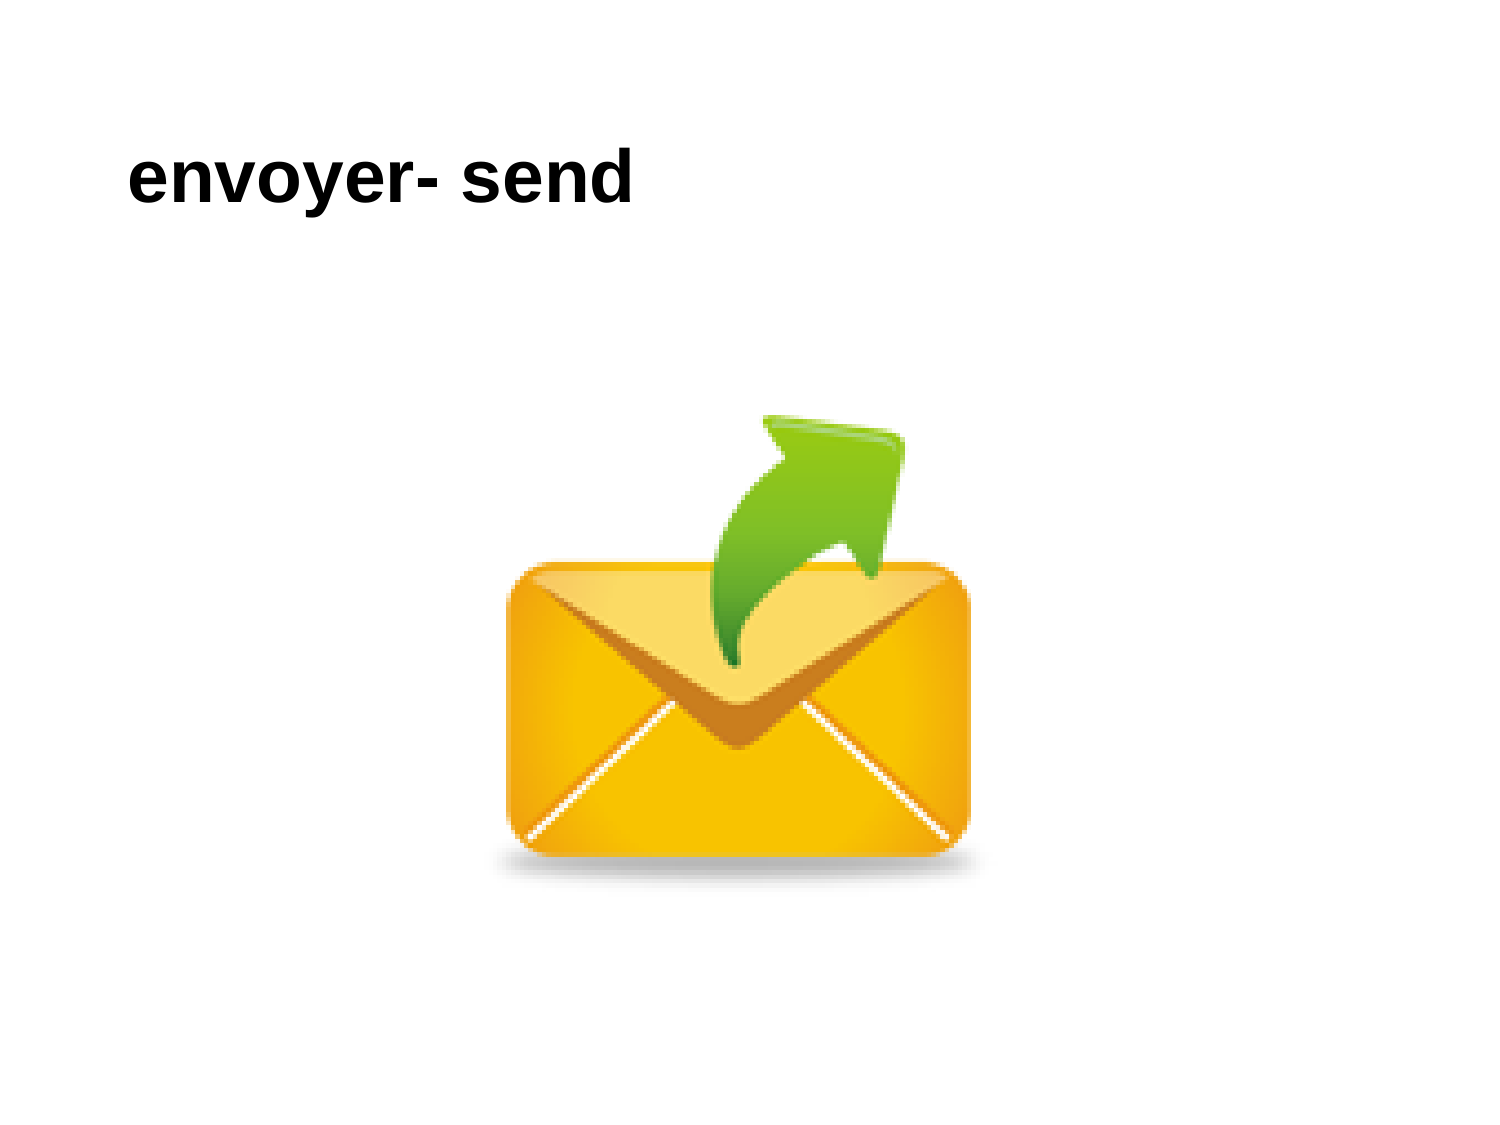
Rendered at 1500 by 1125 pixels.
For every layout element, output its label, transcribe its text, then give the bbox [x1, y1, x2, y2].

text_box [458, 362, 1025, 933]
title envoyer- send [75, 14, 1425, 233]
